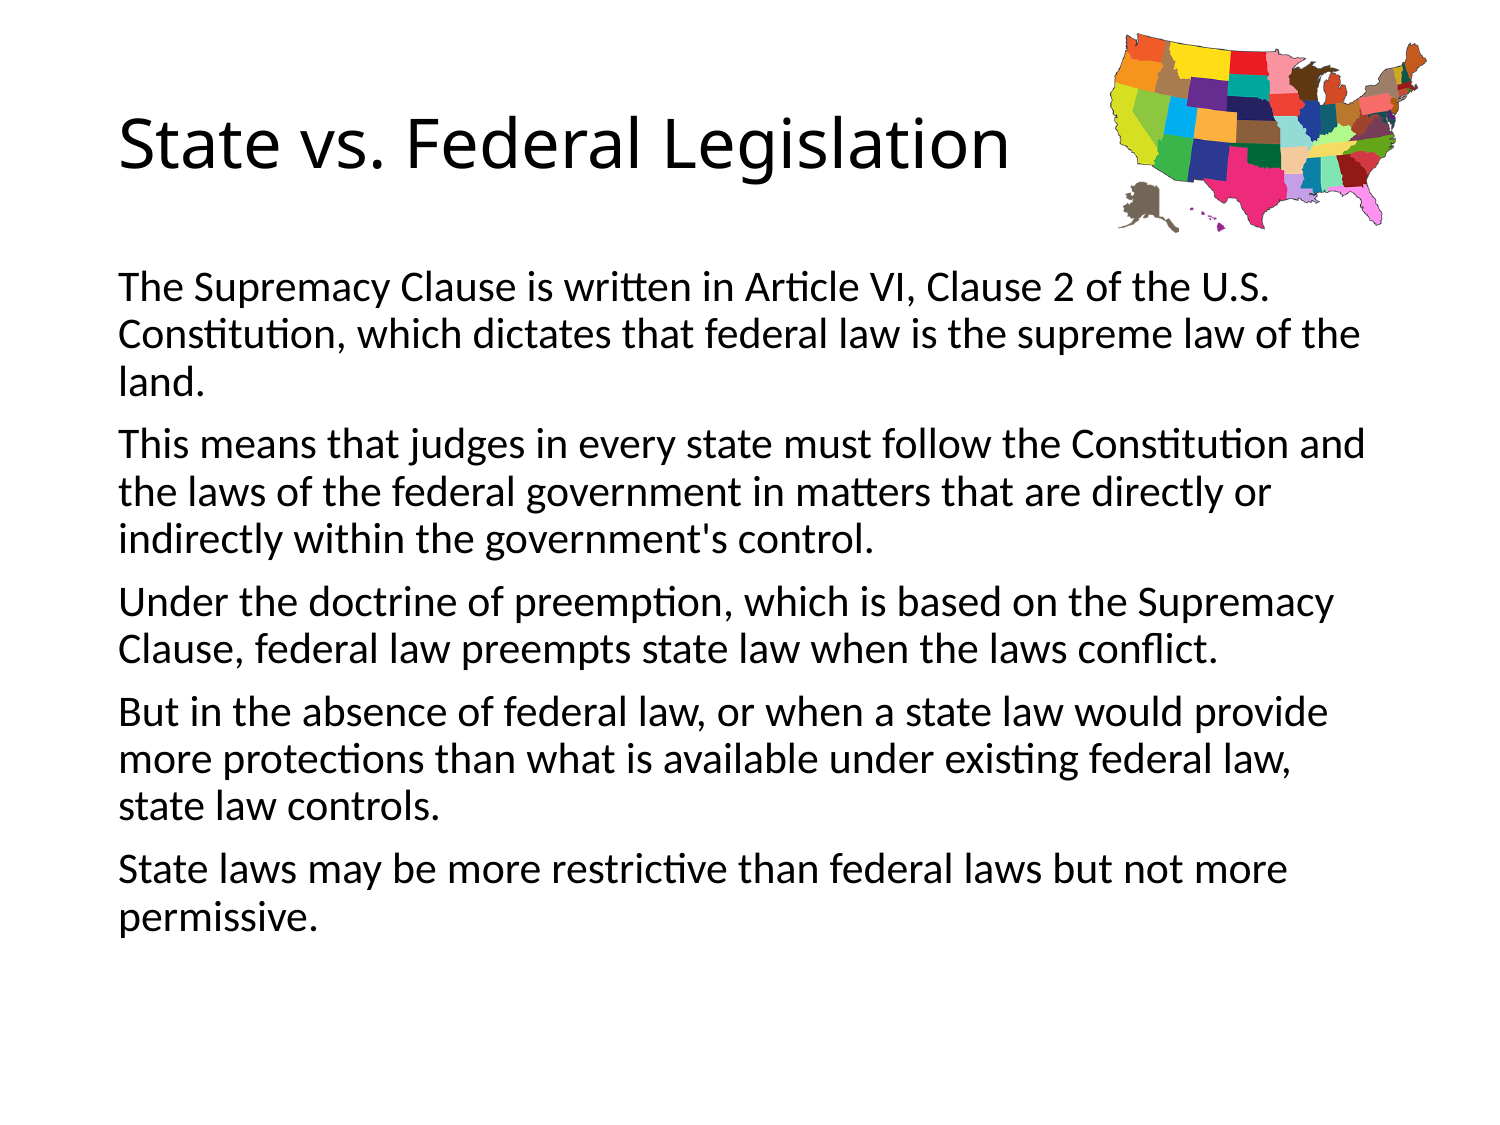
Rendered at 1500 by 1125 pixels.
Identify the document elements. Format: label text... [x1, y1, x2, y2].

picture [1110, 33, 1427, 234]
list The Supremacy Clause is written in Article VI, Clause 2 of the U.S. Constitution, which dictates that federal law is the supreme law of the land. This means that judges in every state must follow the Constitution and the laws of the federal government in matters that are directly or indirectly within the government's control. Under the doctrine of preemption, which is based on the Supremacy Clause, federal law preempts state law when the laws conflict. But in the absence of federal law, or when a state law would provide more protections than what is available under existing federal law, state law controls. State laws may be more restrictive than federal laws but not more permissive. [102, 255, 1398, 1014]
title State vs. Federal Legislation [102, 59, 1110, 234]
